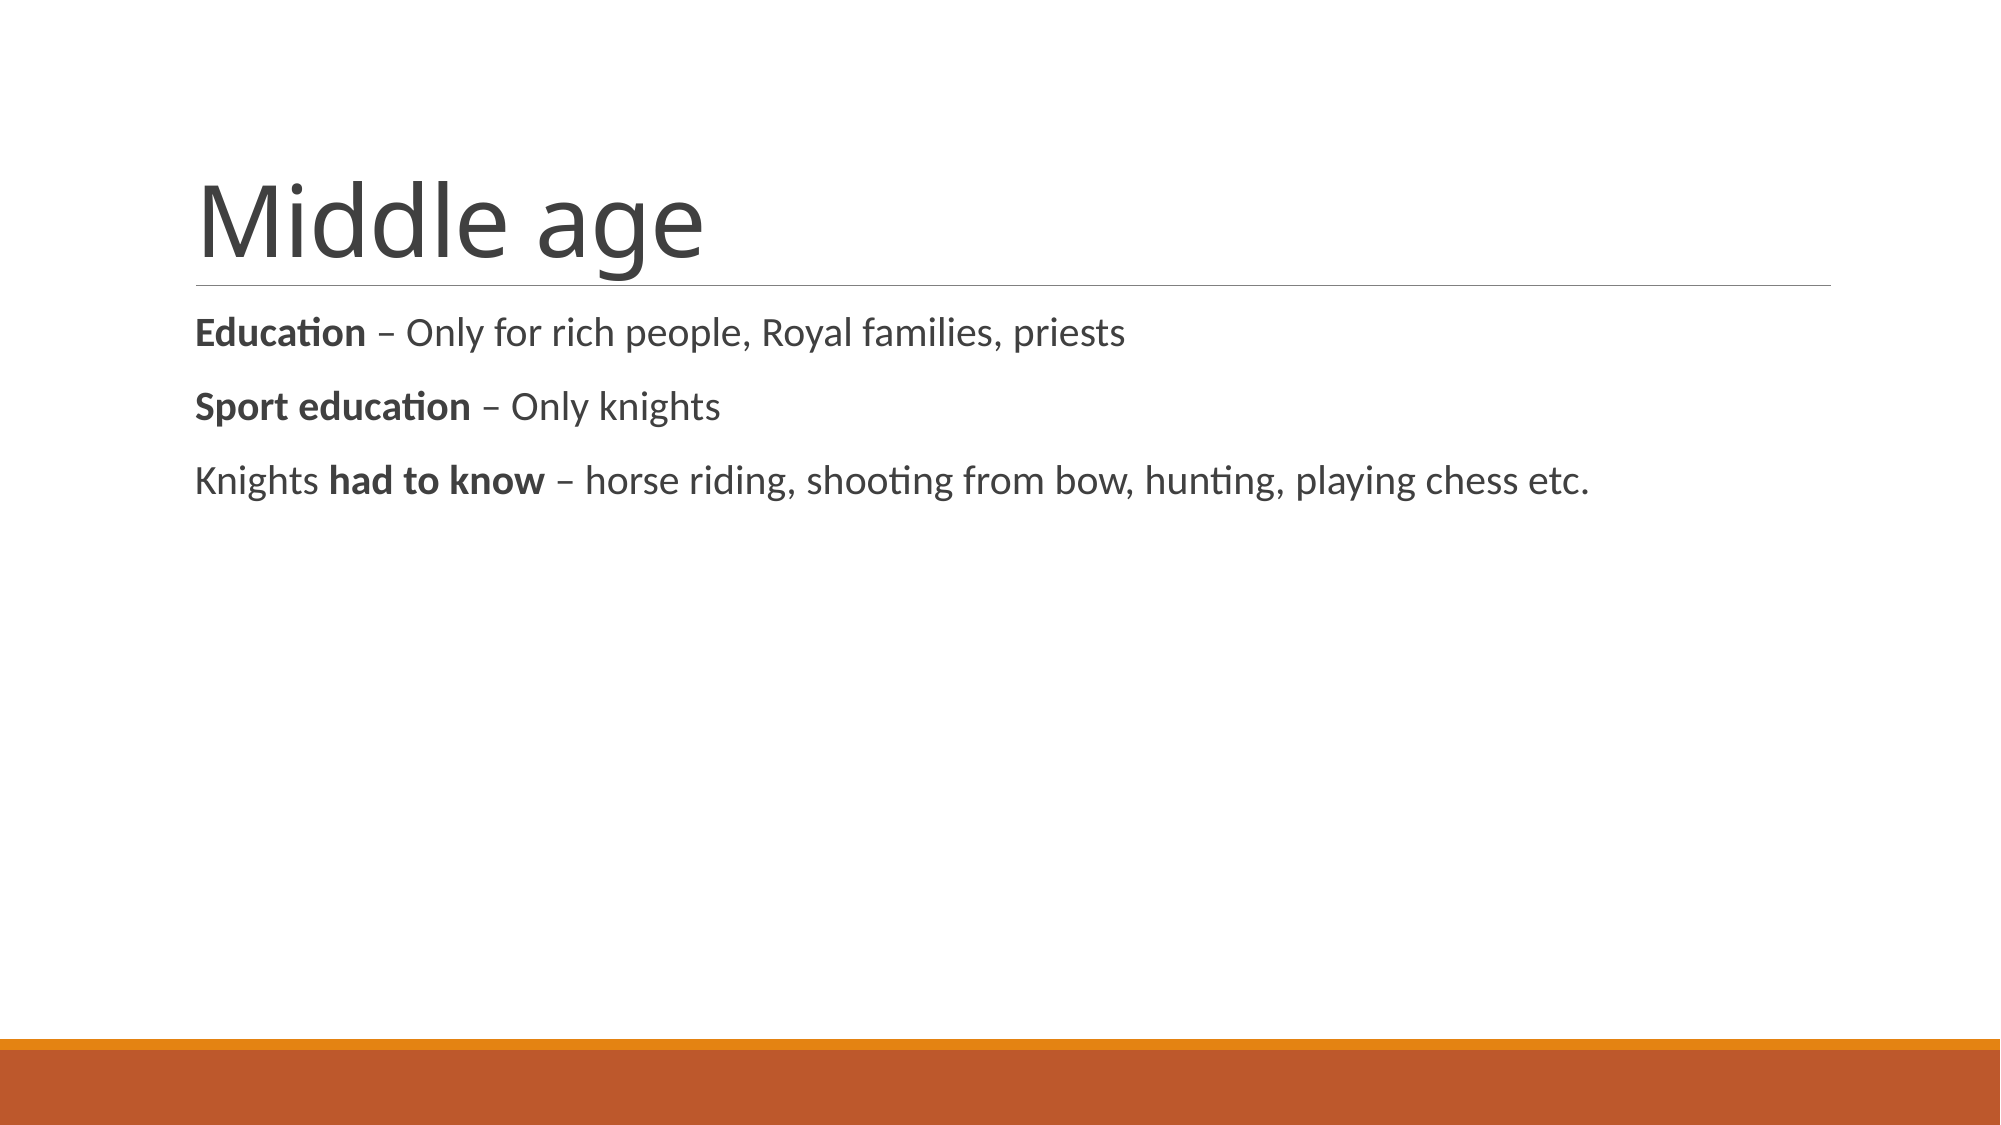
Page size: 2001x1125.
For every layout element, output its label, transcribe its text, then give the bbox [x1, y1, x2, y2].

list Education – Only for rich people, Royal families, priests Sport education – Only knights Knights had to know – horse riding, shooting from bow, hunting, playing chess etc. [180, 302, 1830, 963]
title Middle age [180, 47, 1830, 285]
